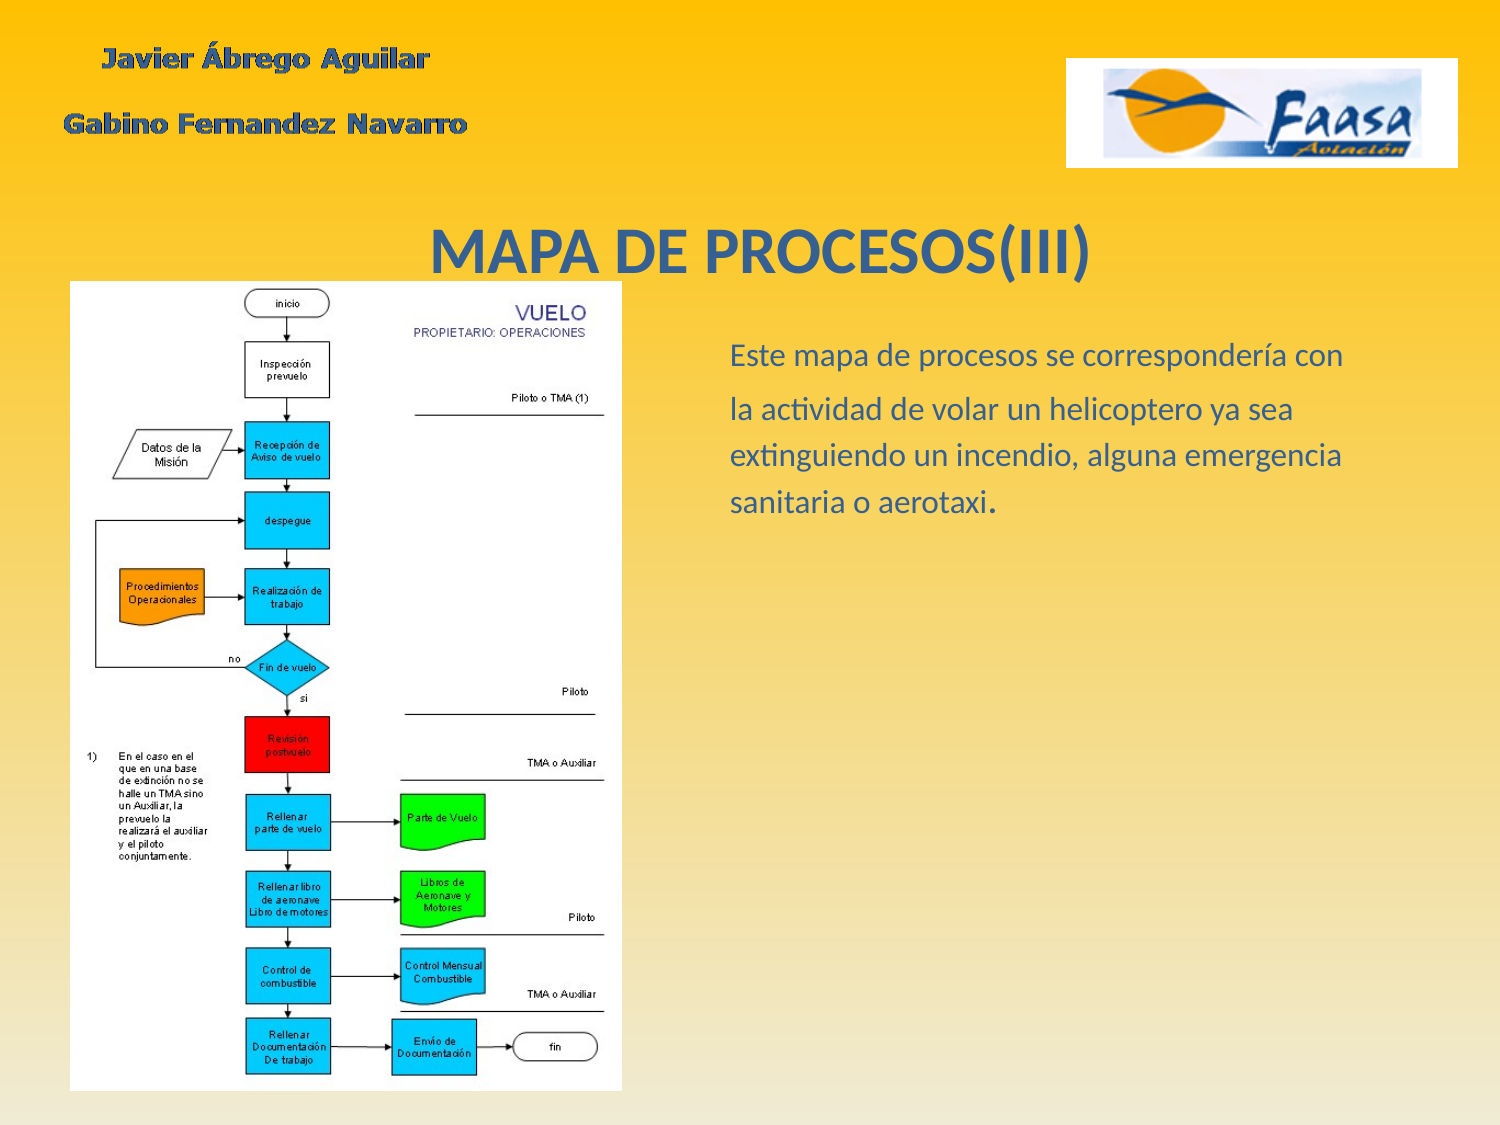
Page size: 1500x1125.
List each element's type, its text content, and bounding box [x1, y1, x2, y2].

picture [70, 280, 622, 1091]
picture [1066, 58, 1458, 168]
list MAPA DE PROCESOS(III) Este mapa de procesos se correspondería con la actividad de volar un helicoptero ya sea extinguiendo un incendio, alguna emergencia sanitaria o aerotaxi. [58, 199, 1430, 1079]
picture [0, 0, 530, 214]
